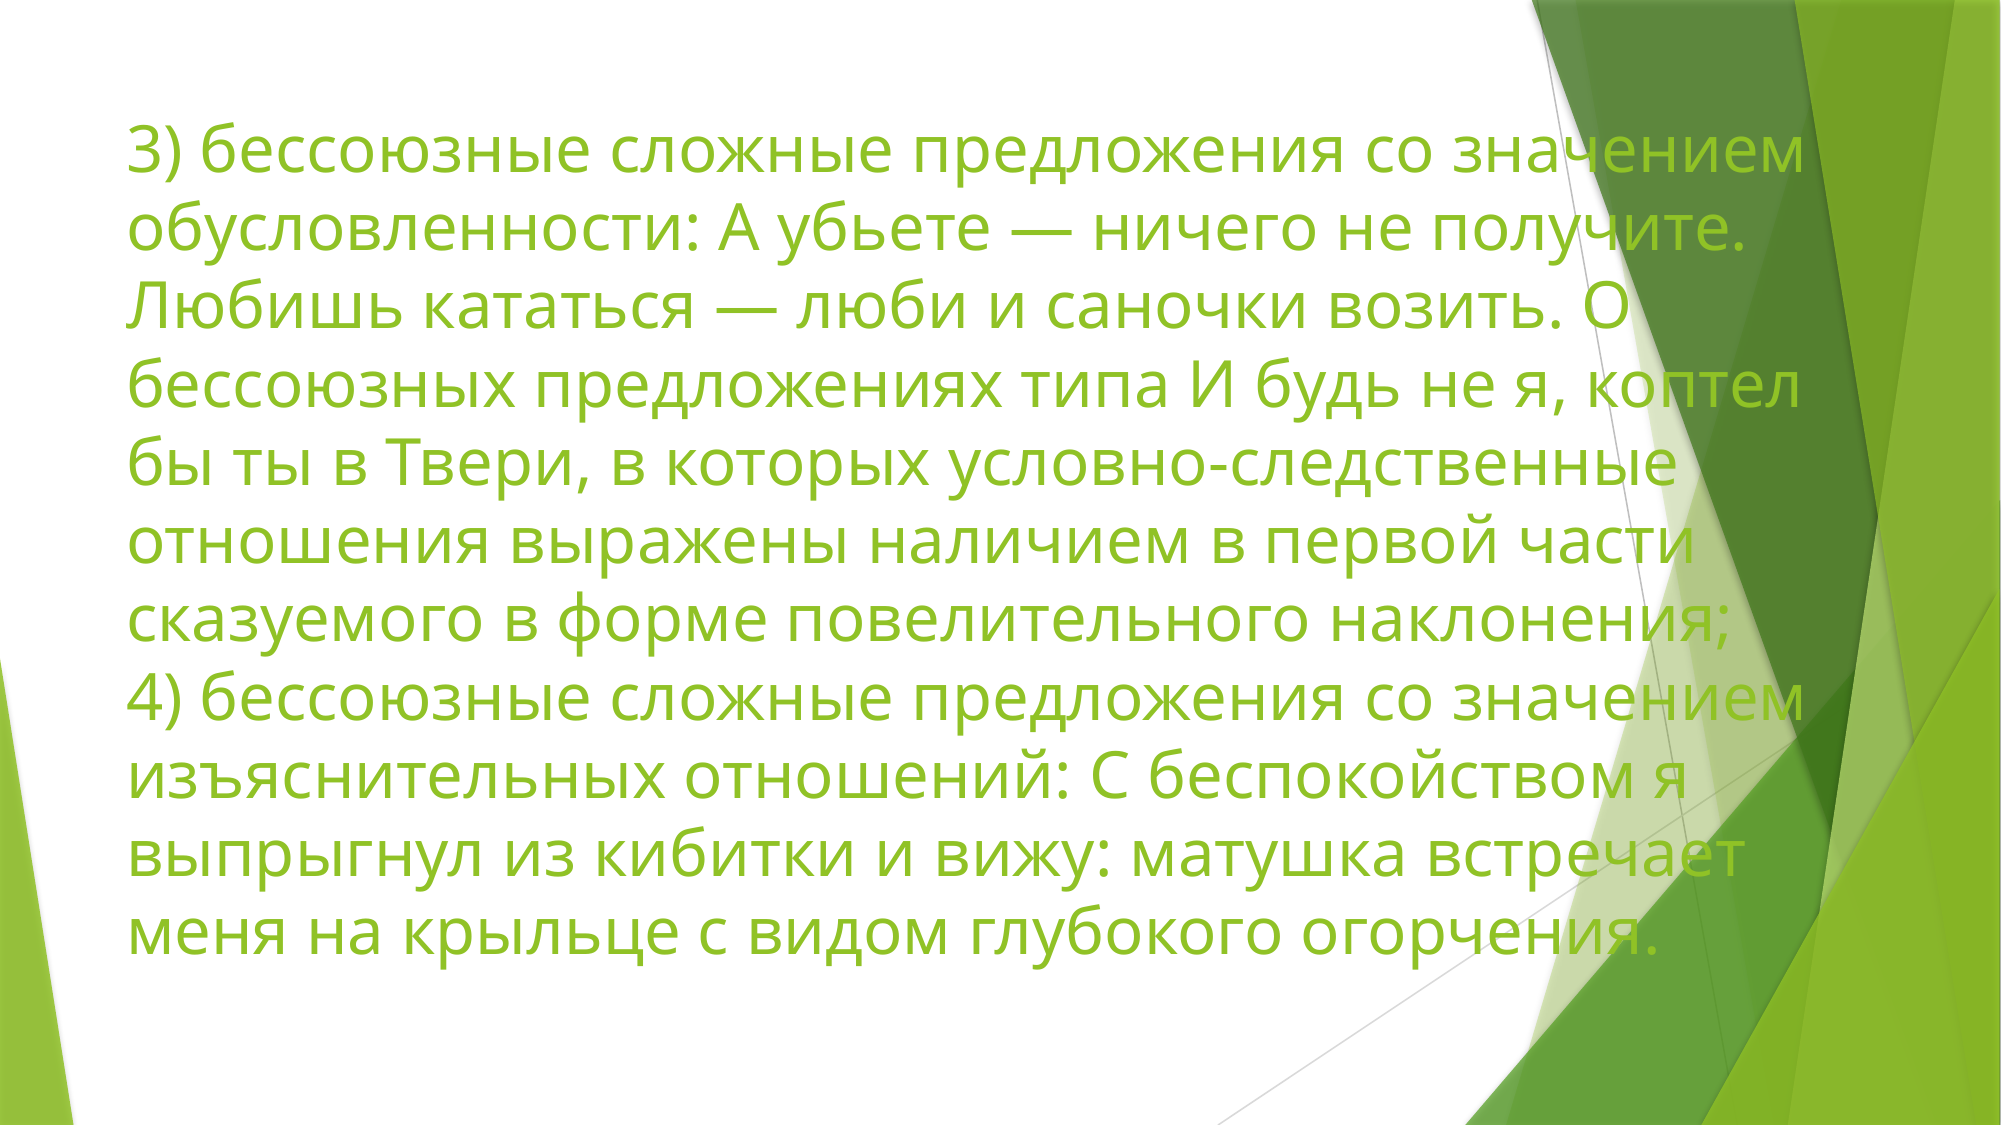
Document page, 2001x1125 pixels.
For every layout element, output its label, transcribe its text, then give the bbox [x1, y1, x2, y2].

title 3) бессоюзные сложные предложения со значением обусловленности: А убьете — ничего не получите. Любишь кататься — люби и саночки возить. О бессоюзных предложениях типа И будь не я, коптел бы ты в Твери, в которых условно-следственные отношения выражены наличием в первой части сказуемого в форме повелительного наклонения; 4) бессоюзные сложные предложения со значением изъяснительных отношений: С беспокойством я выпрыгнул из кибитки и вижу: матушка встречает меня на крыльце с видом глубокого огорчения. [111, 99, 1862, 1087]
